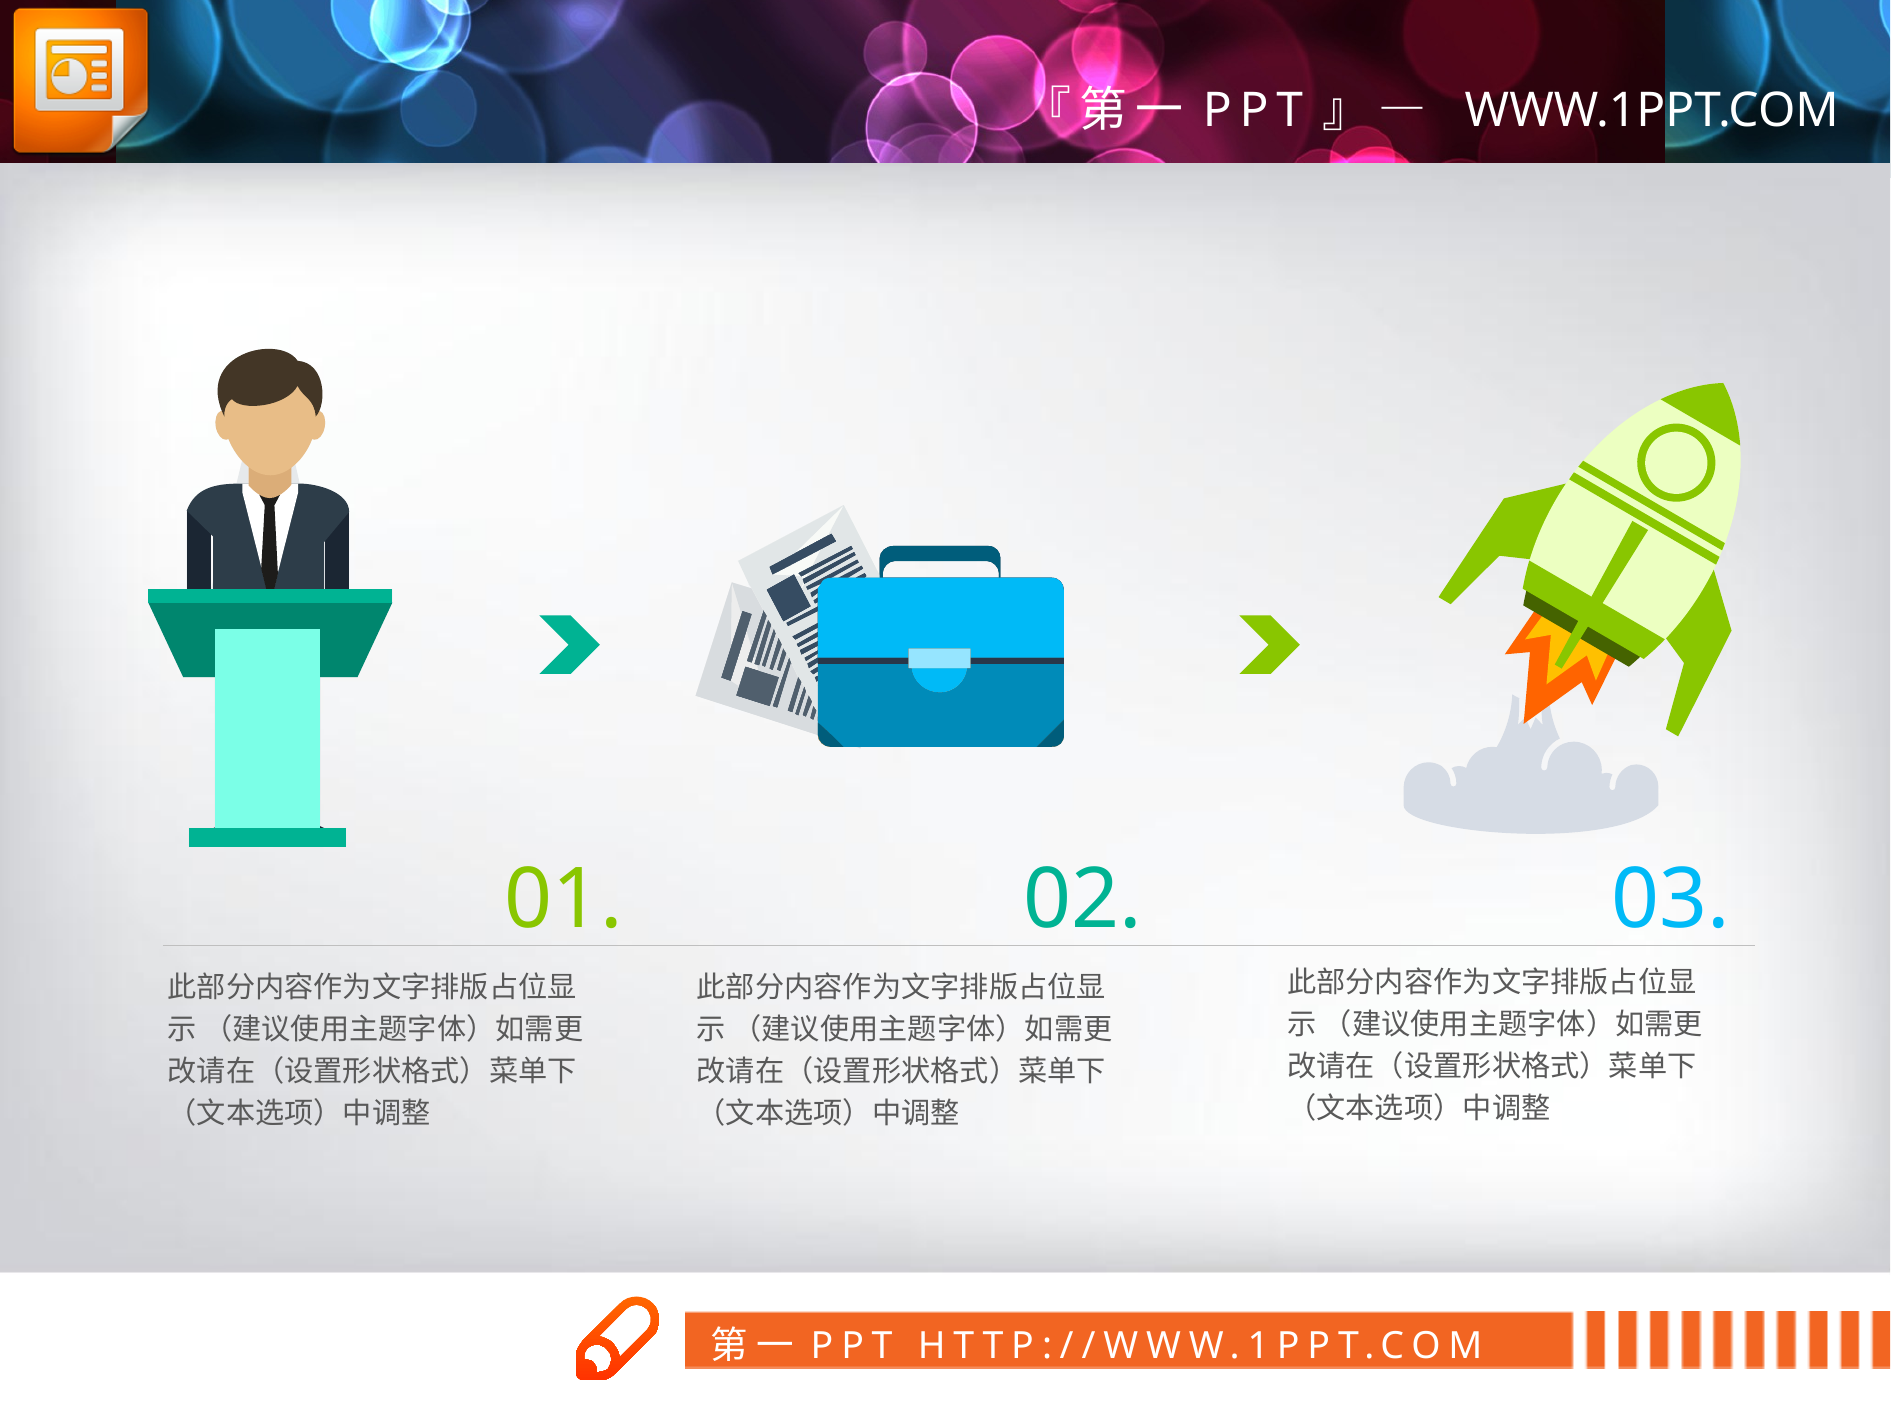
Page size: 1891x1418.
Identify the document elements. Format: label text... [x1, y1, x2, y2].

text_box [1403, 364, 1758, 852]
text_box [1239, 615, 1300, 674]
text_box 此部分内容作为文字排版占位显示 （建议使用主题字体）如需更改请在（设置形状格式）菜单下（文本选项）中调整 [696, 961, 1127, 1075]
text_box 01. [504, 843, 598, 944]
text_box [695, 505, 1065, 749]
text_box [539, 615, 600, 674]
text_box 03. [1611, 852, 1717, 944]
picture [0, 0, 1891, 1275]
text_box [148, 333, 393, 847]
text_box 此部分内容作为文字排版占位显示 （建议使用主题字体）如需更改请在（设置形状格式）菜单下（文本选项）中调整 [1287, 956, 1717, 1071]
picture [685, 1311, 1891, 1369]
text_box 此部分内容作为文字排版占位显示 （建议使用主题字体）如需更改请在（设置形状格式）菜单下（文本选项）中调整 [167, 961, 598, 1075]
text_box 02. [1023, 843, 1127, 944]
